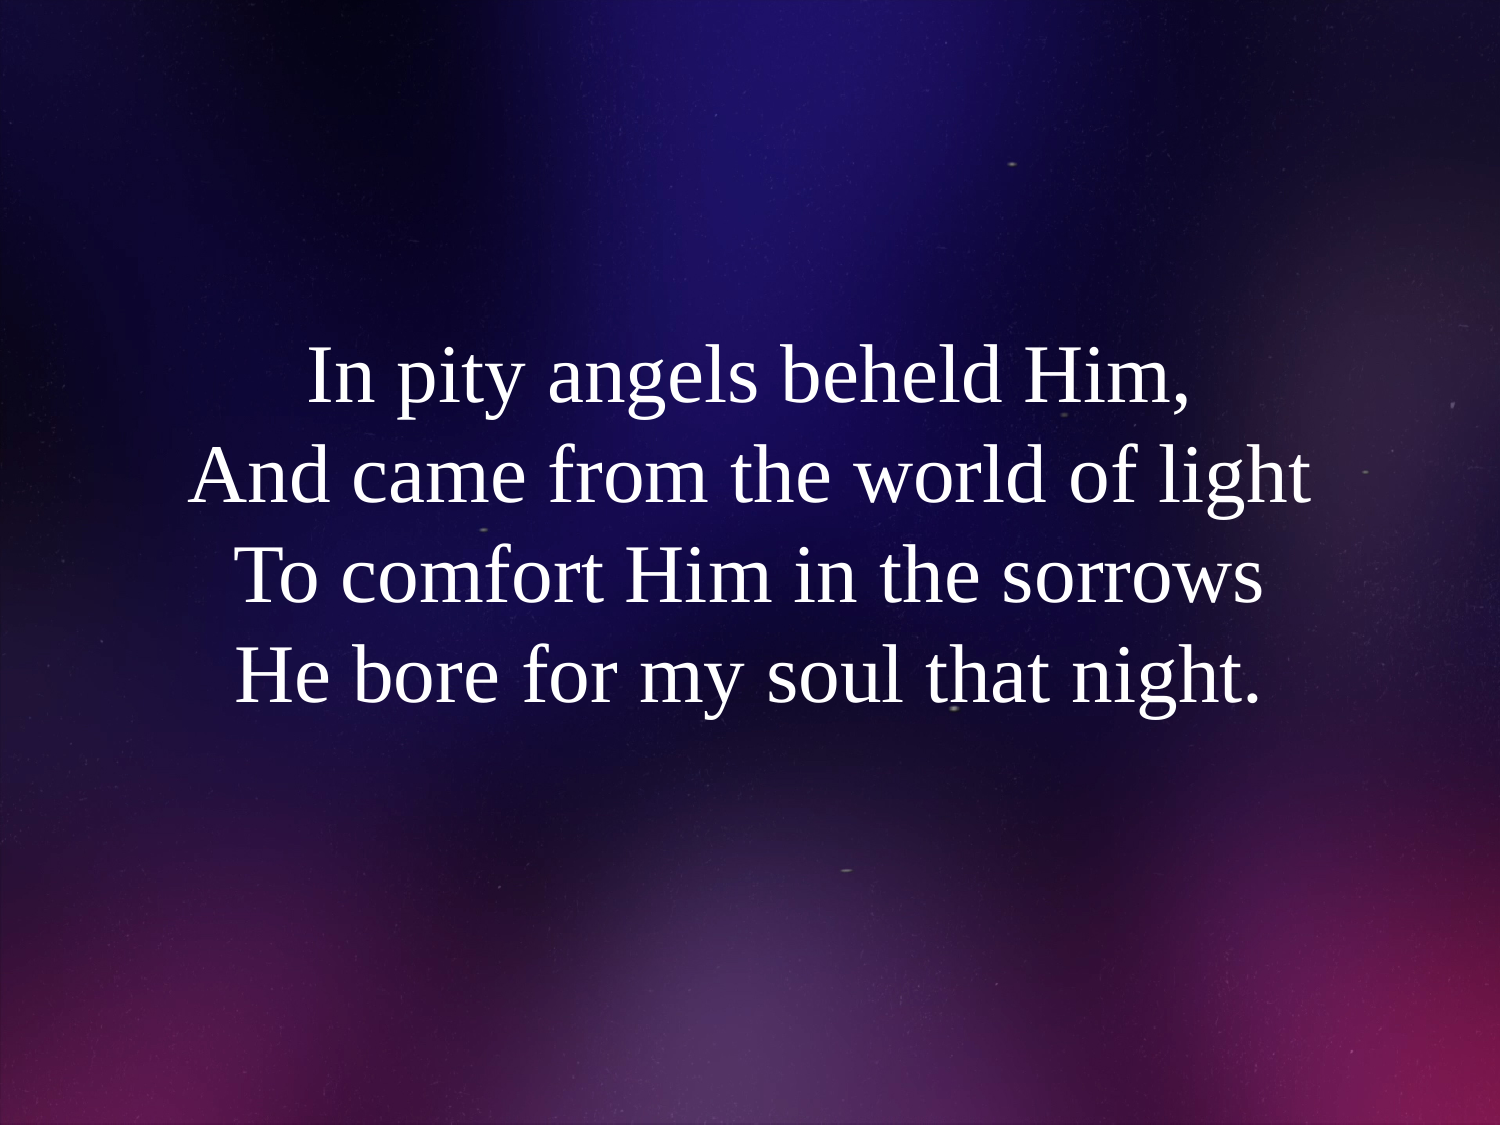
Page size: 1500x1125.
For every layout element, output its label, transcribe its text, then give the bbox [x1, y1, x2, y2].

picture [0, 0, 1500, 1125]
title In pity angels beheld Him, And came from the world of light To comfort Him in the sorrows He bore for my soul that night. [62, 425, 1438, 613]
